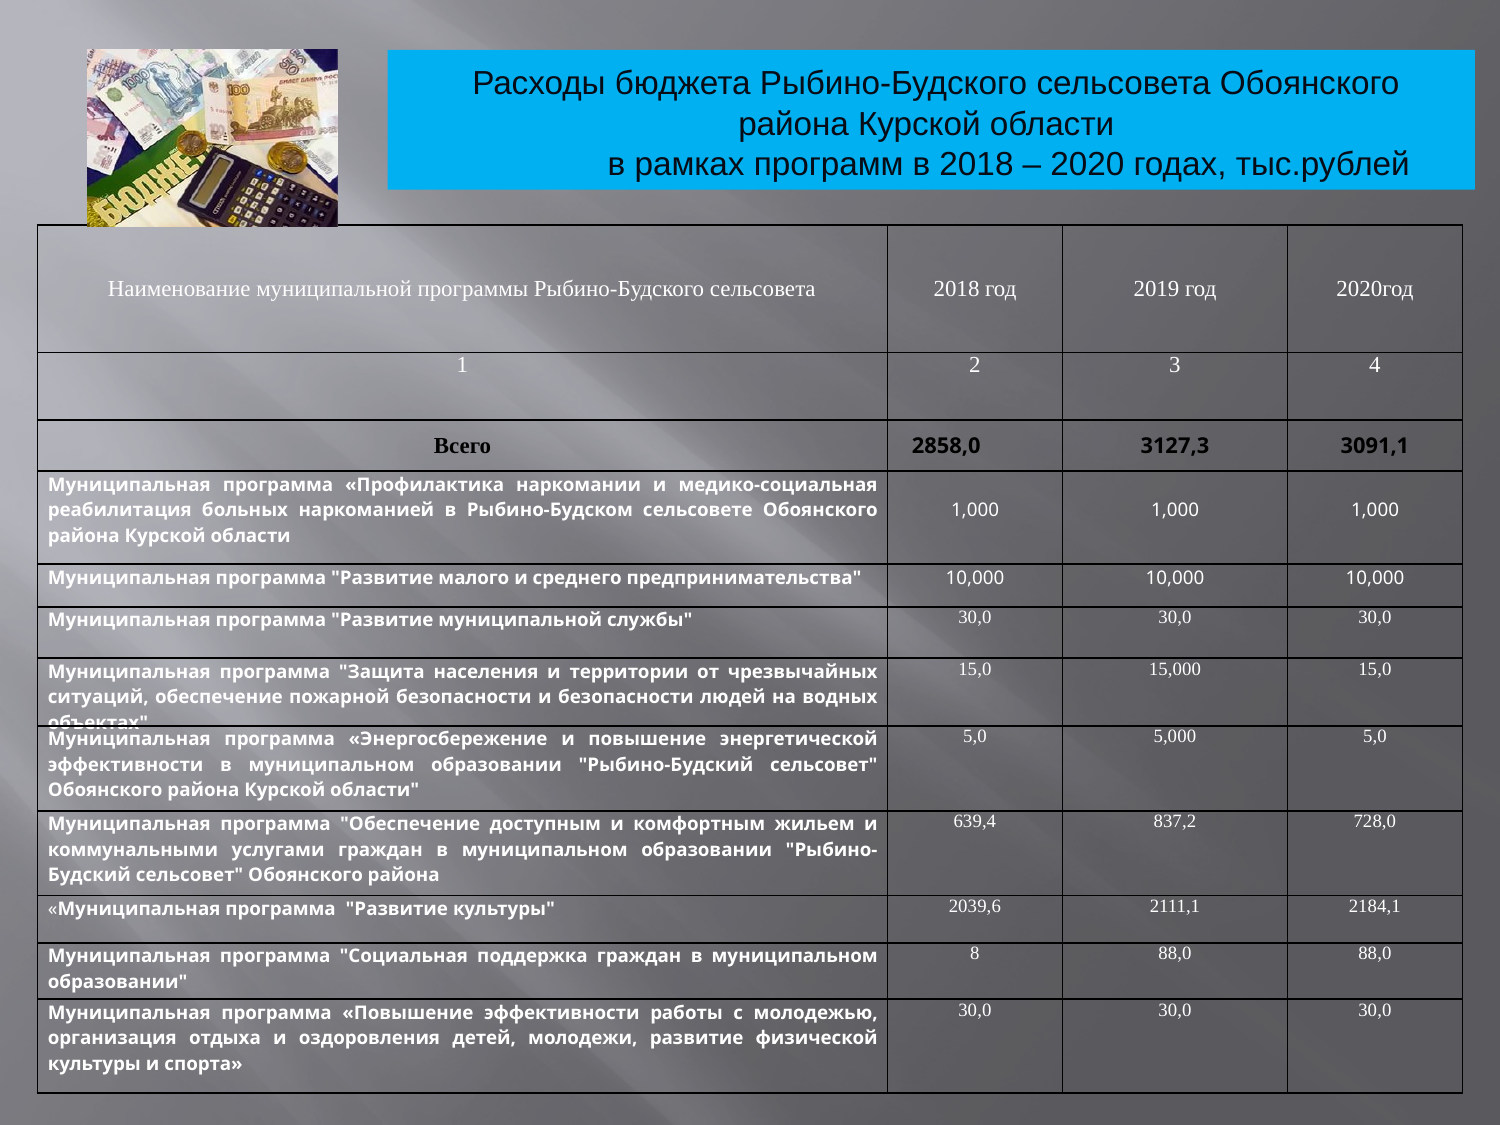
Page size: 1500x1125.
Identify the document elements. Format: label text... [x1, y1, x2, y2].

table_cell 5,0 [1288, 727, 1462, 810]
table_header 2020год [1288, 226, 1462, 352]
text_box Расходы бюджета Рыбино-Будского сельсовета Обоянского района Курской области в рамках программ в 2018 – 2020 годах, тыс.рублей [387, 49, 1475, 190]
picture [87, 49, 338, 227]
table_cell 10,000 [1288, 565, 1462, 606]
table_cell 30,0 [888, 1000, 1062, 1092]
table_header 2018 год [888, 226, 1062, 352]
table_cell 3 [1063, 353, 1287, 419]
table_cell 30,0 [1288, 1000, 1462, 1092]
table_cell Муниципальная программа "Социальная поддержка граждан в муниципальном образовании" [38, 944, 887, 998]
table_cell 2039,6 [888, 896, 1062, 942]
table_cell Муниципальная программа "Развитие муниципальной службы" [38, 608, 887, 657]
table_cell Муниципальная программа "Развитие малого и среднего предпринимательства" [38, 565, 887, 606]
table_cell Муниципальная программа "Защита населения и территории от чрезвычайных ситуаций, обеспечение пожарной безопасности и безопасности людей на водных объектах" [38, 659, 887, 725]
table_cell 10,000 [1063, 565, 1287, 606]
table_cell «Муниципальная программа "Развитие культуры" [38, 896, 887, 942]
table_cell 1,000 [1288, 472, 1462, 563]
table_cell 837,2 [1063, 812, 1287, 895]
table_cell 728,0 [1288, 812, 1462, 895]
table_cell 30,0 [888, 608, 1062, 657]
table_cell 1,000 [1063, 472, 1287, 563]
table_cell 3127,3 [1063, 421, 1287, 470]
table_cell 30,0 [1063, 1000, 1287, 1092]
table_cell 3091,1 [1288, 421, 1462, 470]
table_cell 639,4 [888, 812, 1062, 895]
table_cell 88,0 [1288, 944, 1462, 998]
table_header 2019 год [1063, 226, 1287, 352]
table_cell 8 [888, 944, 1062, 998]
table_cell 15,0 [1288, 659, 1462, 725]
table_cell 15,0 [888, 659, 1062, 725]
table_cell Всего [38, 421, 887, 470]
table_cell 30,0 [1063, 608, 1287, 657]
table_cell 15,000 [1063, 659, 1287, 725]
table_cell 5,000 [1063, 727, 1287, 810]
table_cell Муниципальная программа «Энергосбережение и повышение энергетической эффективности в муниципальном образовании "Рыбино-Будский сельсовет" Обоянского района Курской области" [38, 727, 887, 810]
table_cell Муниципальная программа «Повышение эффективности работы с молодежью, организация отдыха и оздоровления детей, молодежи, развитие физической культуры и спорта» [38, 1000, 887, 1092]
table_cell Муниципальная программа «Профилактика наркомании и медико-социальная реабилитация больных наркоманией в Рыбино-Будском сельсовете Обоянского района Курской области [38, 472, 887, 563]
table_cell 2858,0 [888, 421, 1062, 470]
table_cell 10,000 [888, 565, 1062, 606]
table_cell 88,0 [1063, 944, 1287, 998]
table_header Наименование муниципальной программы Рыбино-Будского сельсовета [38, 226, 887, 352]
table_cell 5,0 [888, 727, 1062, 810]
table_cell 2 [888, 353, 1062, 419]
table_cell 1 [38, 353, 887, 419]
table_cell 2111,1 [1063, 896, 1287, 942]
table_cell 4 [1288, 353, 1462, 419]
table_cell 30,0 [1288, 608, 1462, 657]
table_cell Муниципальная программа "Обеспечение доступным и комфортным жильем и коммунальными услугами граждан в муниципальном образовании "Рыбино-Будский сельсовет" Обоянского района [38, 812, 887, 895]
table_cell 2184,1 [1288, 896, 1462, 942]
table_cell 1,000 [888, 472, 1062, 563]
